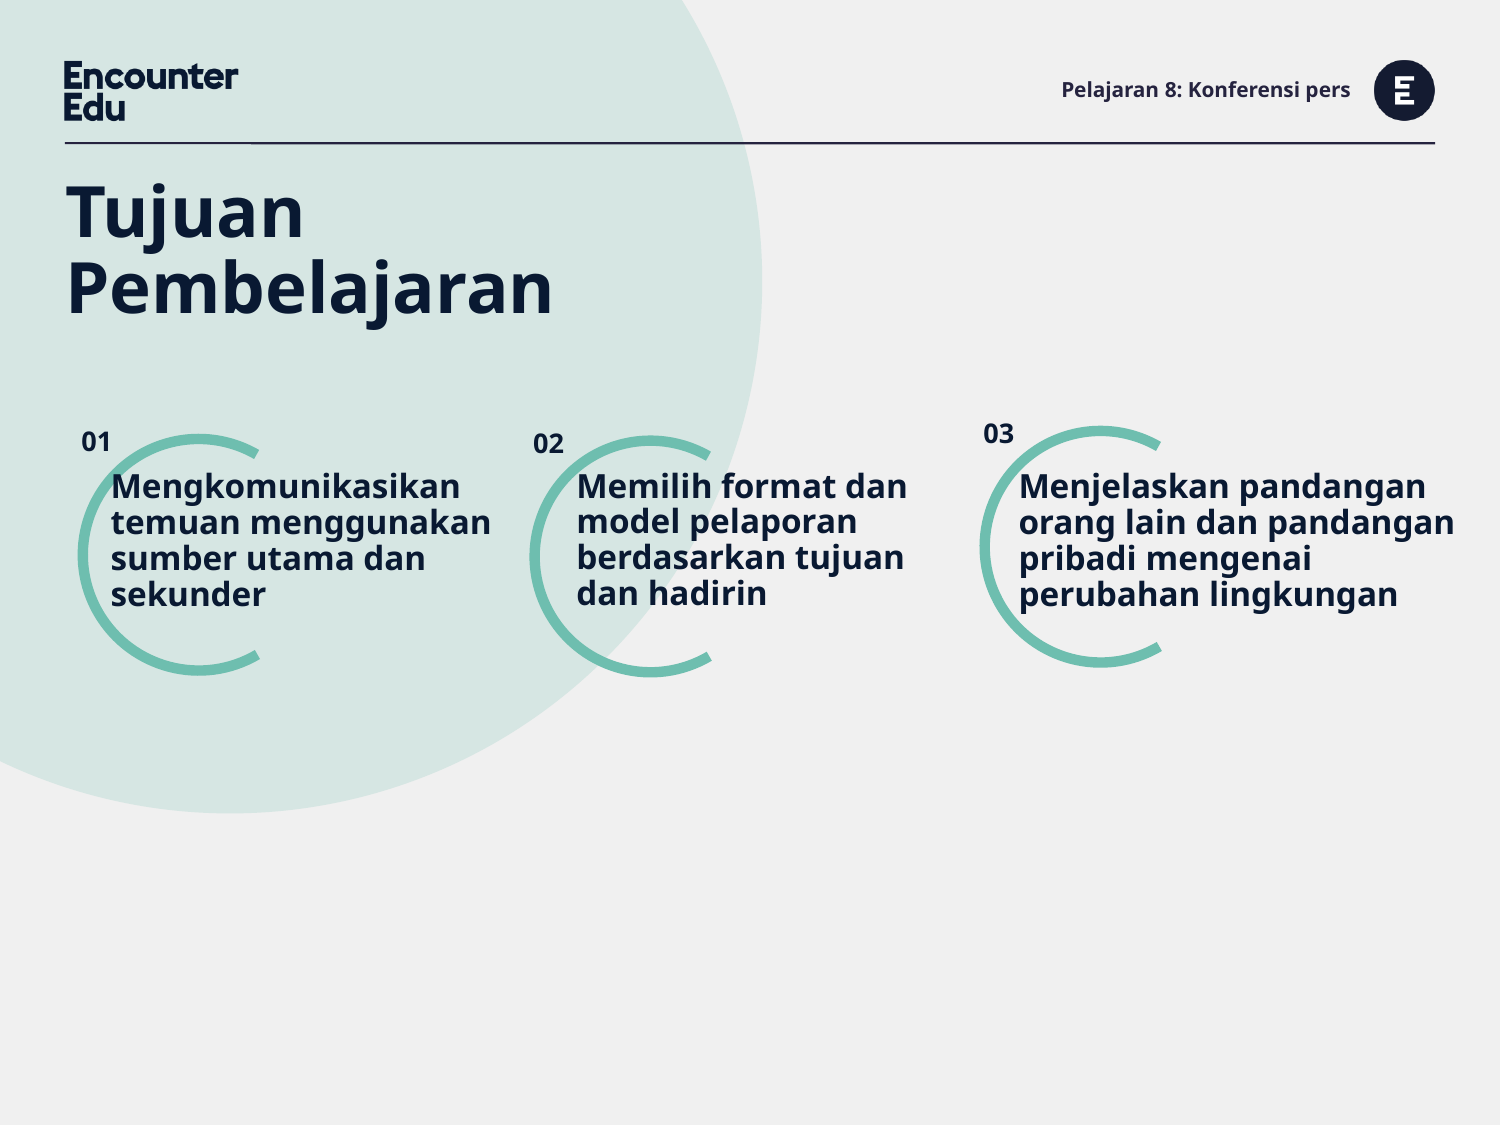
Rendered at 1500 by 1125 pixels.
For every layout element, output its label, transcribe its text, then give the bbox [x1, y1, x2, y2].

list Tujuan Pembelajaran [56, 167, 632, 229]
picture [1372, 58, 1436, 122]
list Mengkomunikasikan temuan menggunakan sumber utama dan sekunder [102, 462, 568, 636]
list Menjelaskan pandangan orang lain dan pandangan pribadi mengenai perubahan lingkungan [1010, 462, 1492, 636]
picture [60, 59, 243, 122]
title Pelajaran 8: Konferensi pers [749, 67, 1359, 114]
list Memilih format dan model pelaporan berdasarkan tujuan dan hadirin [568, 461, 1036, 636]
